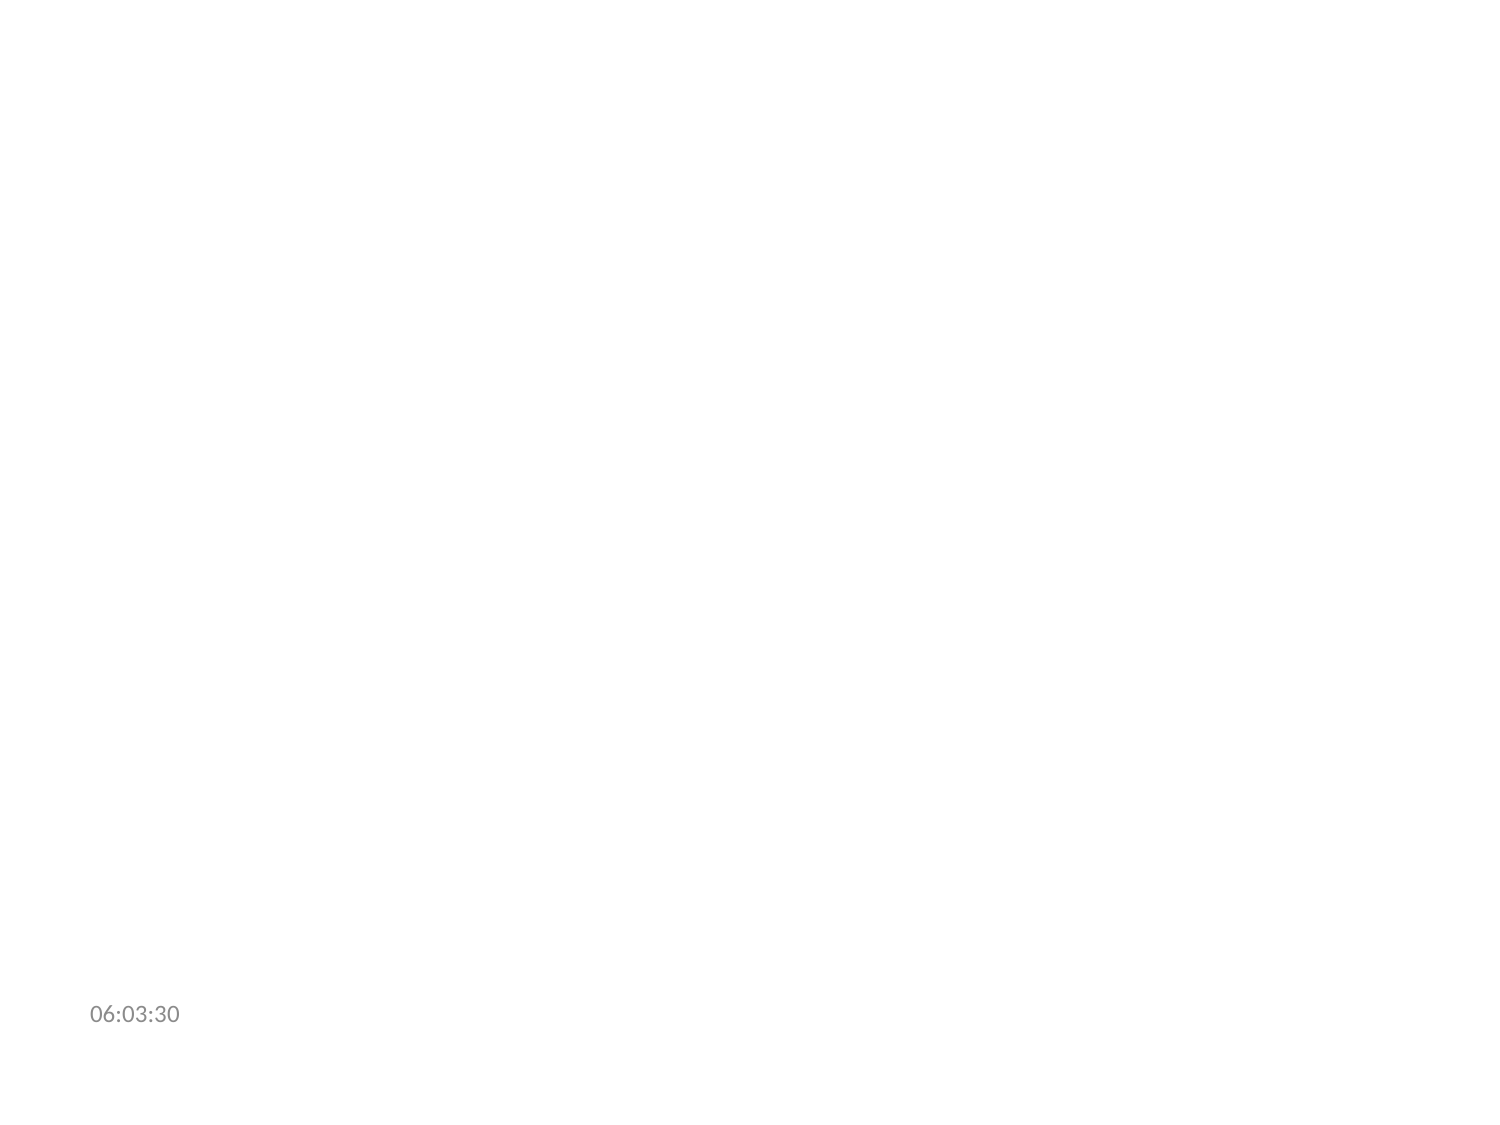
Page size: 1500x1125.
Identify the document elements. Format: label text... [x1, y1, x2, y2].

text_box 15:35:09 [75, 982, 425, 1043]
